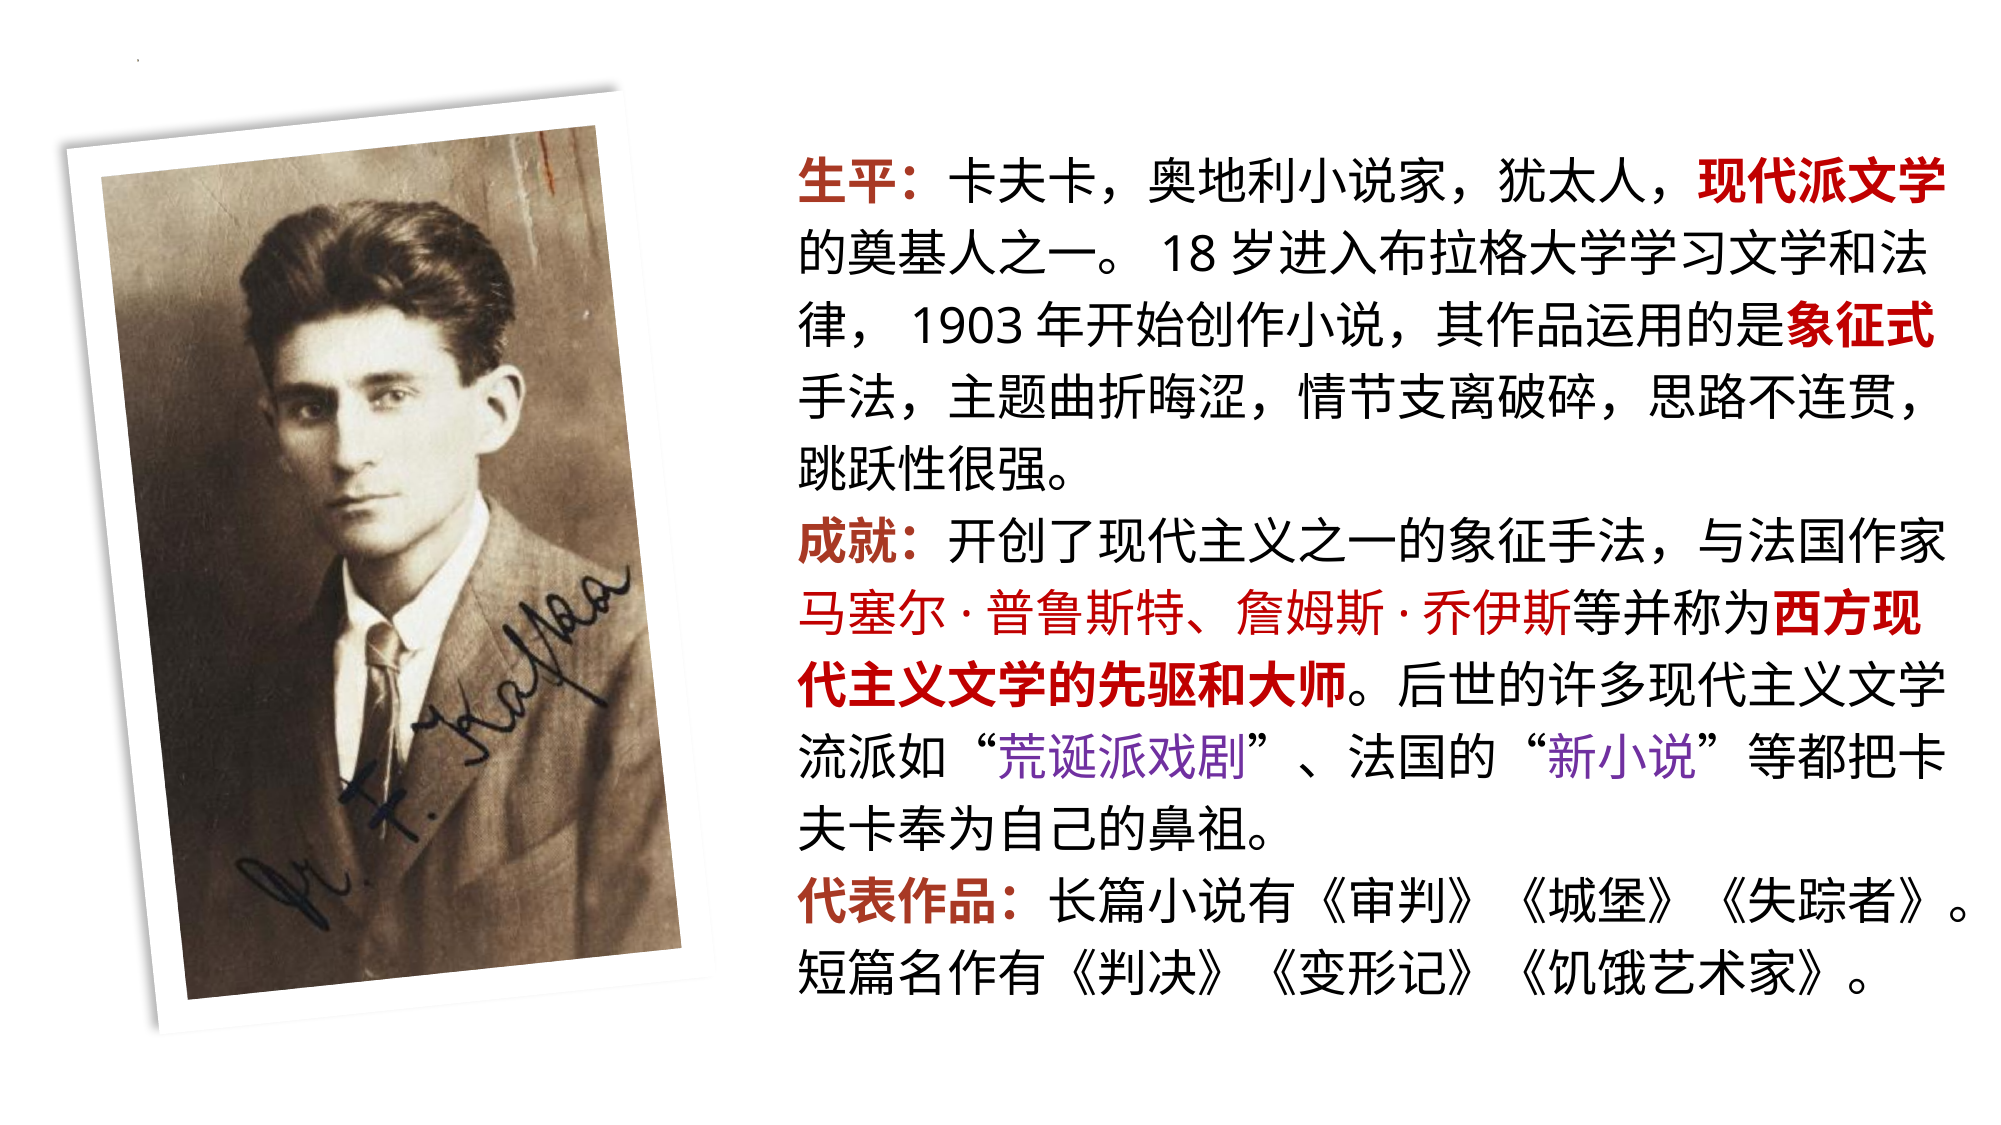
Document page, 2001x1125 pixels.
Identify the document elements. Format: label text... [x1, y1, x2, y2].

text_box [738, 0, 1975, 1125]
text_box 生平：卡夫卡，奥地利小说家，犹太人，现代派文学的奠基人之一。18岁进入布拉格大学学习文学和法律，1903年开始创作小说，其作品运用的是象征式手法，主题曲折晦涩，情节支离破碎，思路不连贯，跳跃性很强。 成就：开创了现代主义之一的象征手法，与法国作家马塞尔·普鲁斯特、詹姆斯·乔伊斯等并称为西方现代主义文学的先驱和大师。后世的许多现代主义文学流派如“荒诞派戏剧”、法国的“新小说”等都把卡夫卡奉为自己的鼻祖。 代表作品：长篇小说有《审判》《城堡》《失踪者》。短篇名作有《判决》《变形记》《饥饿艺术家》。 [783, 130, 1985, 1009]
picture [102, 126, 681, 999]
